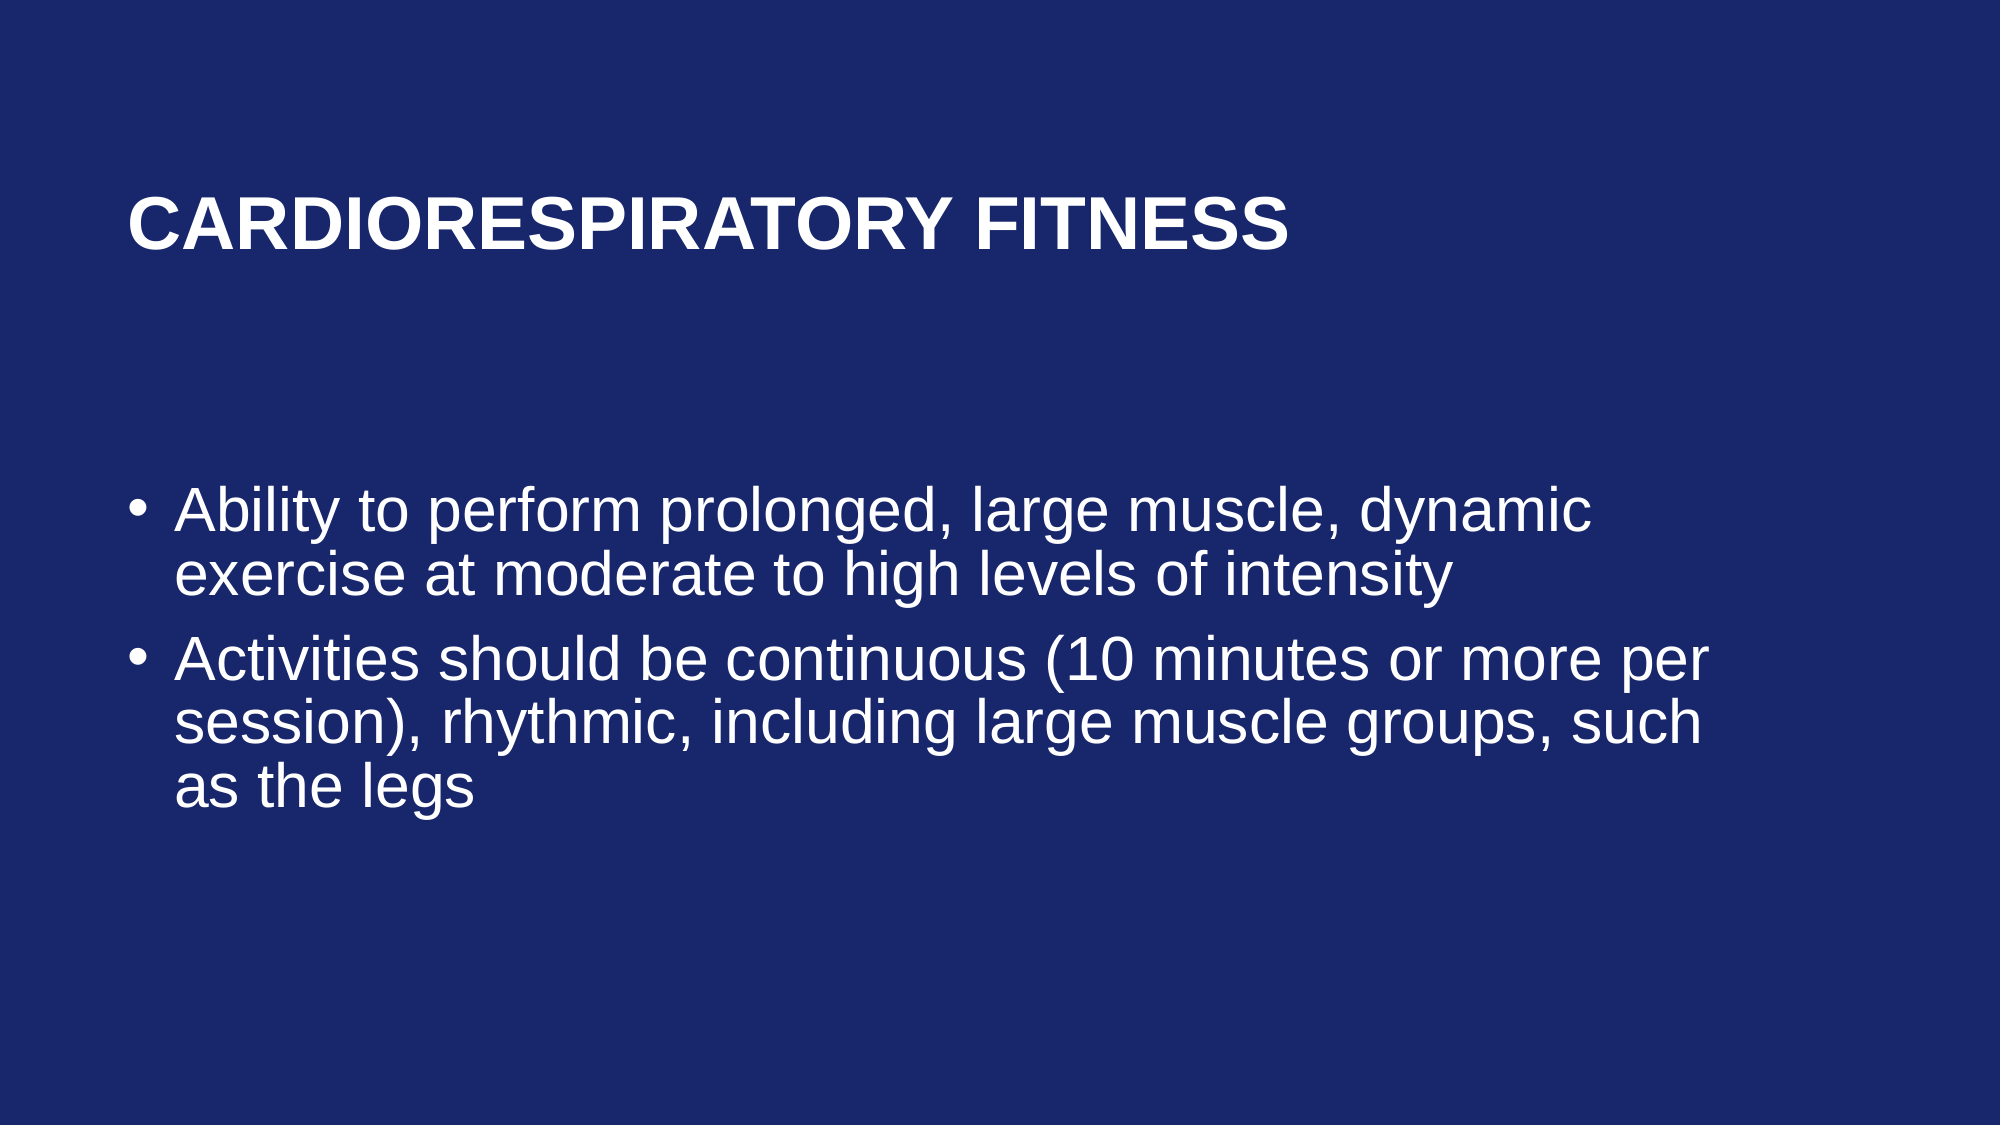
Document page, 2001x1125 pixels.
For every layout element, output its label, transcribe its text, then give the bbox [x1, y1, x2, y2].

list Ability to perform prolonged, large muscle, dynamic exercise at moderate to high levels of intensity Activities should be continuous (10 minutes or more per session), rhythmic, including large muscle groups, such as the legs [112, 351, 1775, 950]
title Cardiorespiratory fitness [112, 99, 1775, 339]
